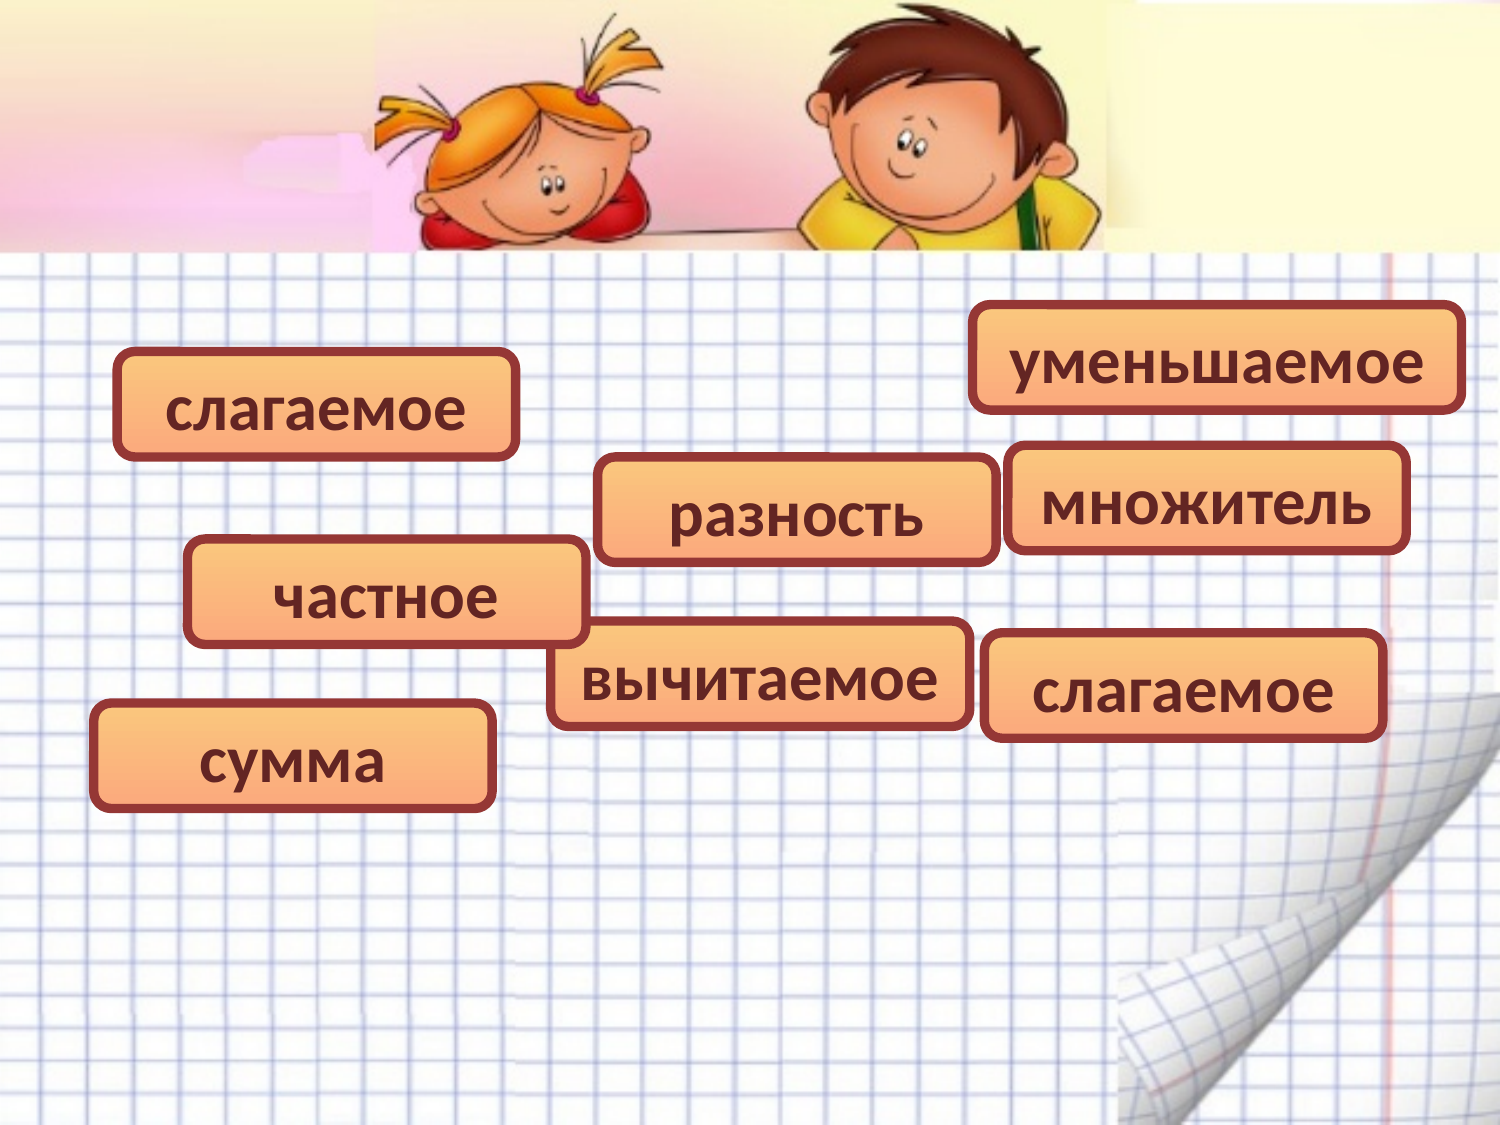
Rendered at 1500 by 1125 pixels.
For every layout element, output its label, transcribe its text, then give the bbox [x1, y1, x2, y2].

text_box вычитаемое [548, 618, 972, 729]
text_box слагаемое [982, 630, 1385, 741]
text_box уменьшаемое [970, 302, 1464, 413]
text_box сумма [91, 700, 495, 811]
text_box множитель [1005, 443, 1409, 553]
text_box частное [185, 536, 589, 647]
text_box разность [595, 454, 999, 565]
picture [0, 0, 1500, 1125]
text_box слагаемое [115, 349, 518, 460]
